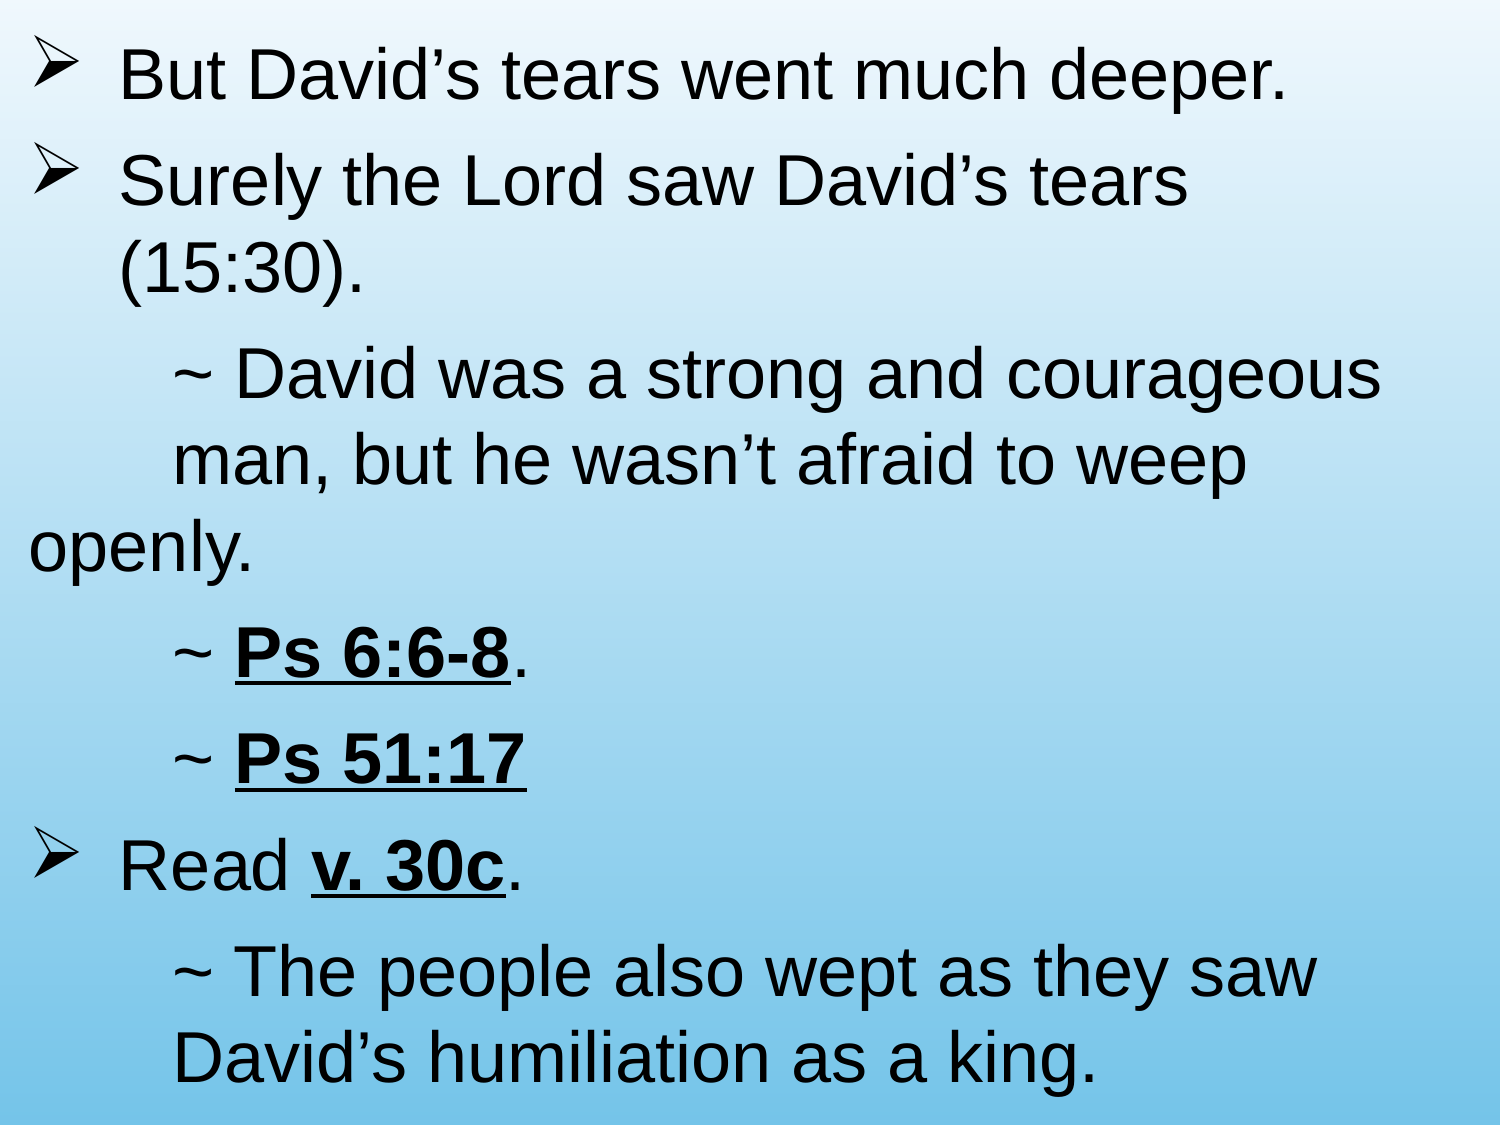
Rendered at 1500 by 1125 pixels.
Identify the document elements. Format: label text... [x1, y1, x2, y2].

subtitle But David’s tears went much deeper. Surely the Lord saw David’s tears (15:30). ~ David was a strong and courageous man, but he wasn’t afraid to weep openly. ~ Ps 6:6-8. ~ Ps 51:17 Read v. 30c. ~ The people also wept as they saw David’s humiliation as a king. [13, 20, 1486, 1108]
